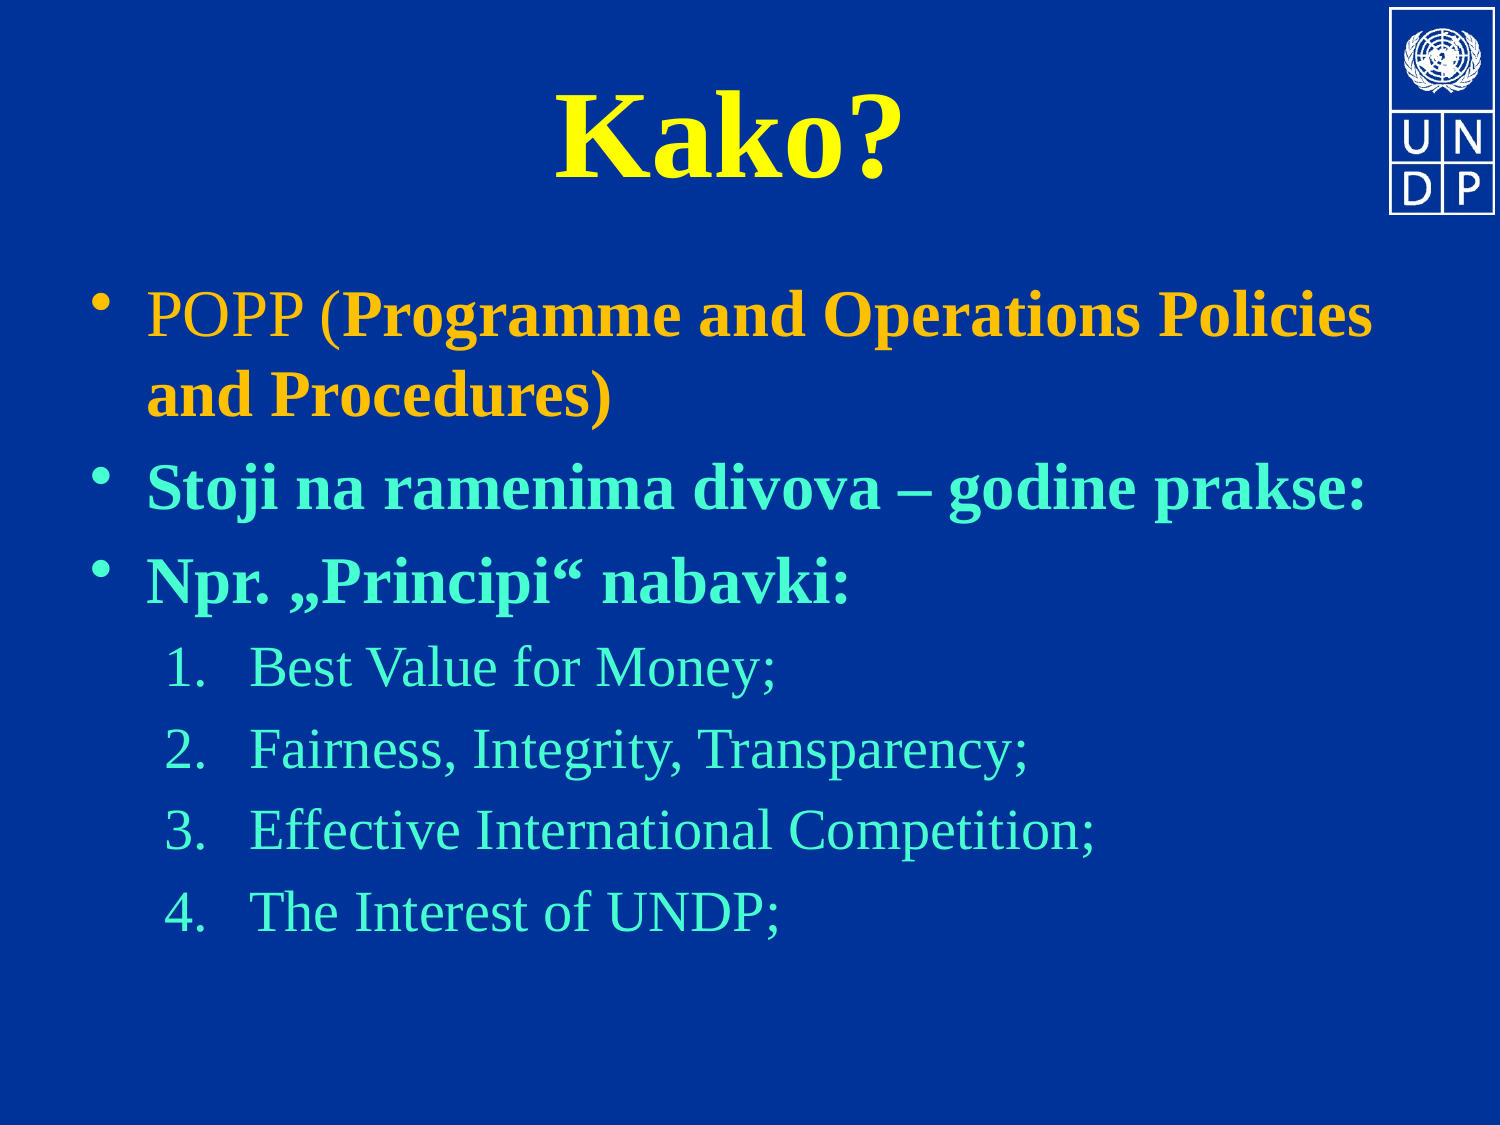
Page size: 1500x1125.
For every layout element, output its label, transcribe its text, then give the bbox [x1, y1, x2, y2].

title Kako? [75, 45, 1388, 233]
picture [1389, 7, 1495, 215]
list POPP (Programme and Operations Policies and Procedures) Stoji na ramenima divova – godine prakse: Npr. „Principi“ nabavki: Best Value for Money; Fairness, Integrity, Transparency; Effective International Competition; The Interest of UNDP; [75, 262, 1447, 1094]
